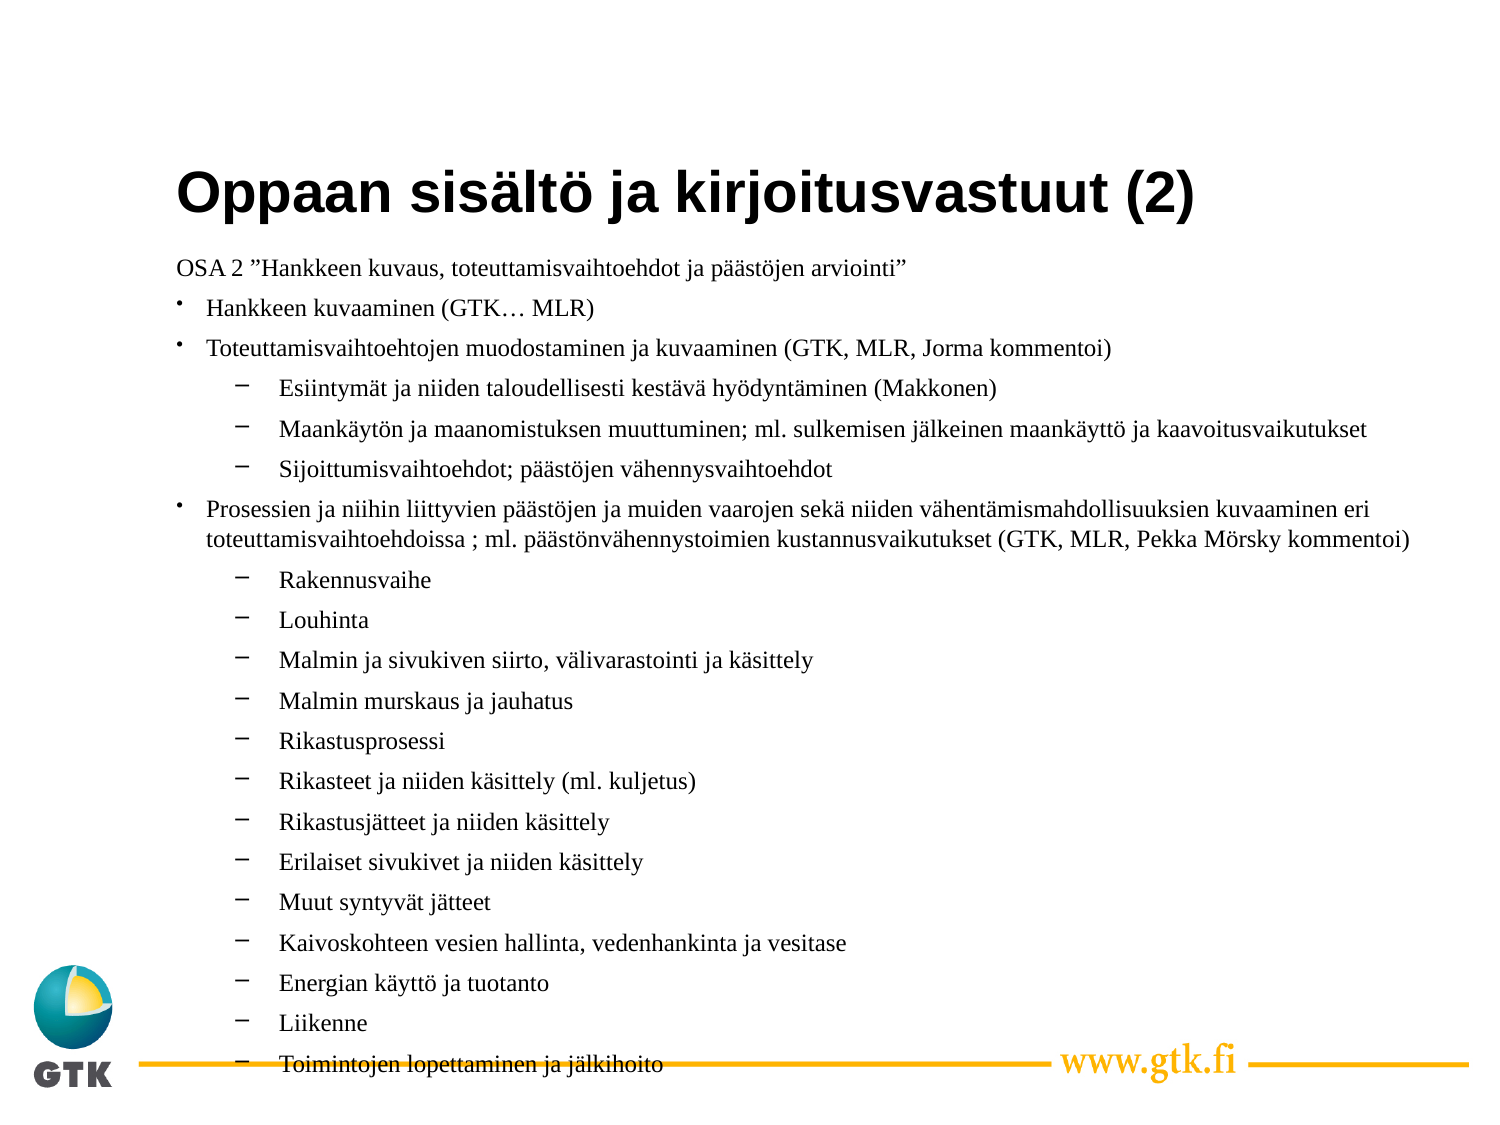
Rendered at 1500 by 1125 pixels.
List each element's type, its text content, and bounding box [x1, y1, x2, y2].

picture [28, 952, 118, 1094]
title Oppaan sisältö ja kirjoitusvastuut (2) [161, 31, 1448, 232]
picture [131, 1032, 1478, 1092]
list OSA 2 ”Hankkeen kuvaus, toteuttamisvaihtoehdot ja päästöjen arviointi” Hankkeen kuvaaminen (GTK… MLR) Toteuttamisvaihtoehtojen muodostaminen ja kuvaaminen (GTK, MLR, Jorma kommentoi) Esiintymät ja niiden taloudellisesti kestävä hyödyntäminen (Makkonen) Maankäytön ja maanomistuksen muuttuminen; ml. sulkemisen jälkeinen maankäyttö ja kaavoitusvaikutukset Sijoittumisvaihtoehdot; päästöjen vähennysvaihtoehdot Prosessien ja niihin liittyvien päästöjen ja muiden vaarojen sekä niiden vähentämismahdollisuuksien kuvaaminen eri toteuttamisvaihtoehdoissa ; ml. päästönvähennystoimien kustannusvaikutukset (GTK, MLR, Pekka Mörsky kommentoi) Rakennusvaihe Louhinta Malmin ja sivukiven siirto, välivarastointi ja käsittely Malmin murskaus ja jauhatus Rikastusprosessi Rikasteet ja niiden käsittely (ml. kuljetus) Rikastusjätteet ja niiden käsittely Erilaiset sivukivet ja niiden käsittely Muut syntyvät jätteet Kaivoskohteen vesien hallinta, vedenhankinta ja vesitase Energian käyttö ja tuotanto Liikenne Toimintojen lopettaminen ja jälkihoito [161, 243, 1448, 1000]
